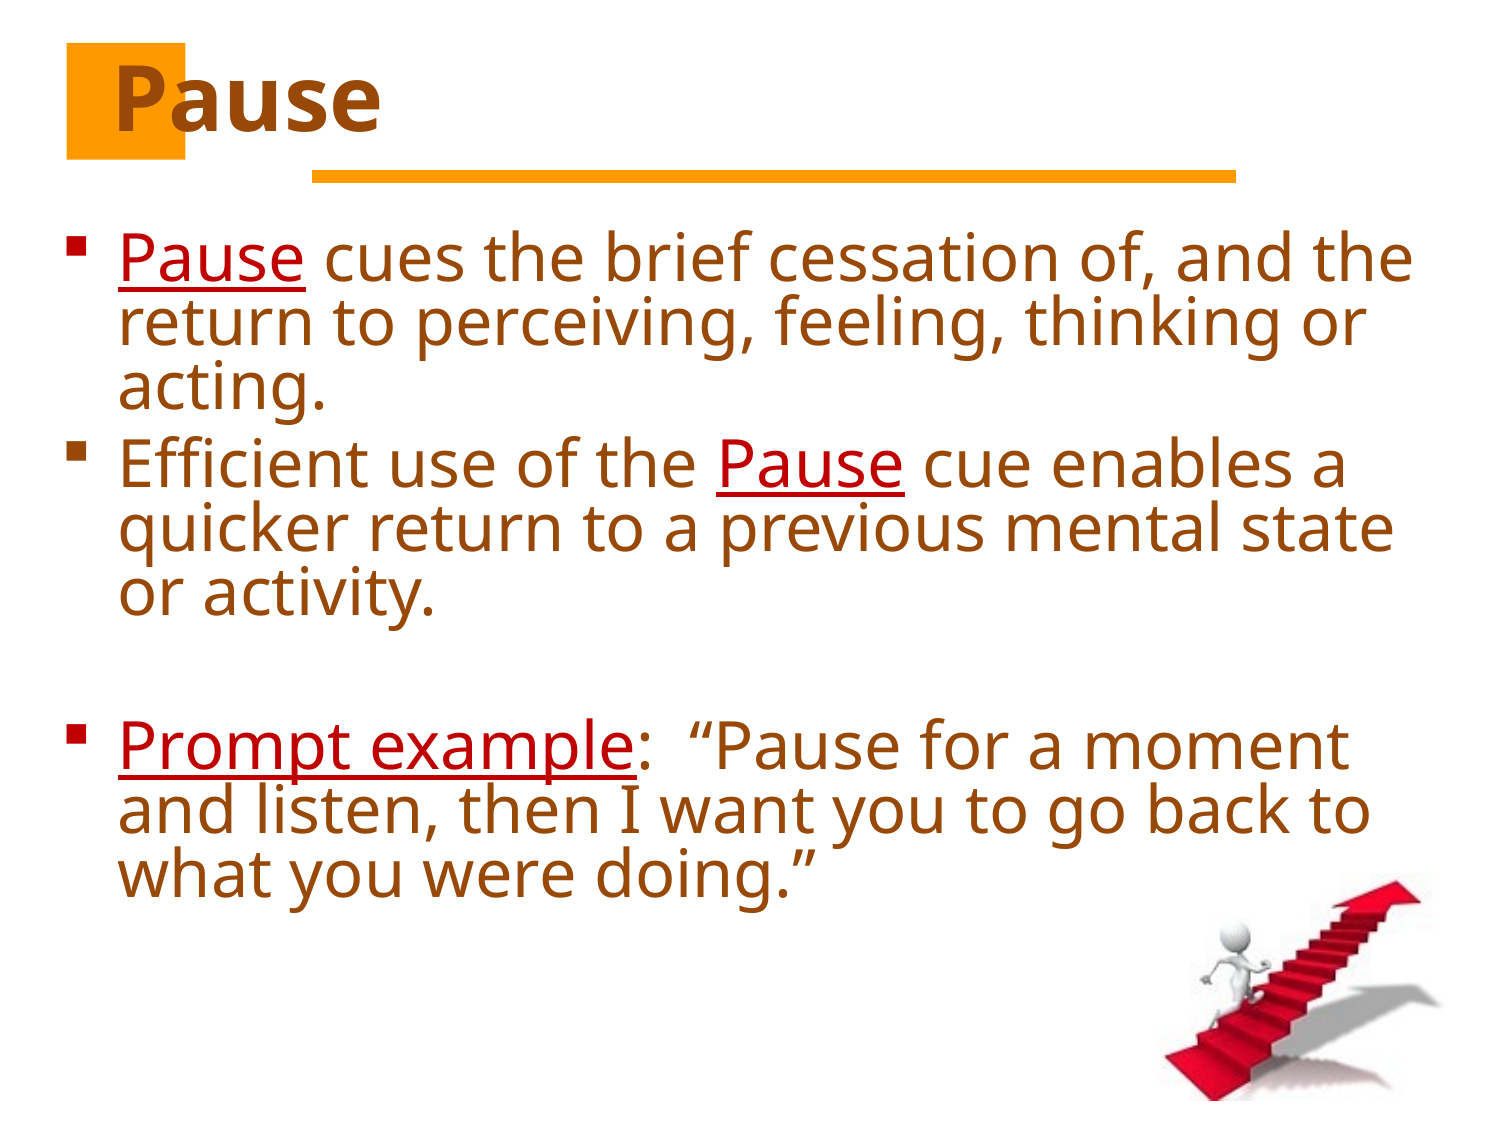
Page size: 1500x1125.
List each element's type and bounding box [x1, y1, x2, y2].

title [95, 27, 916, 164]
picture [1129, 873, 1455, 1101]
list [45, 222, 1455, 1072]
text_box [64, 41, 95, 162]
